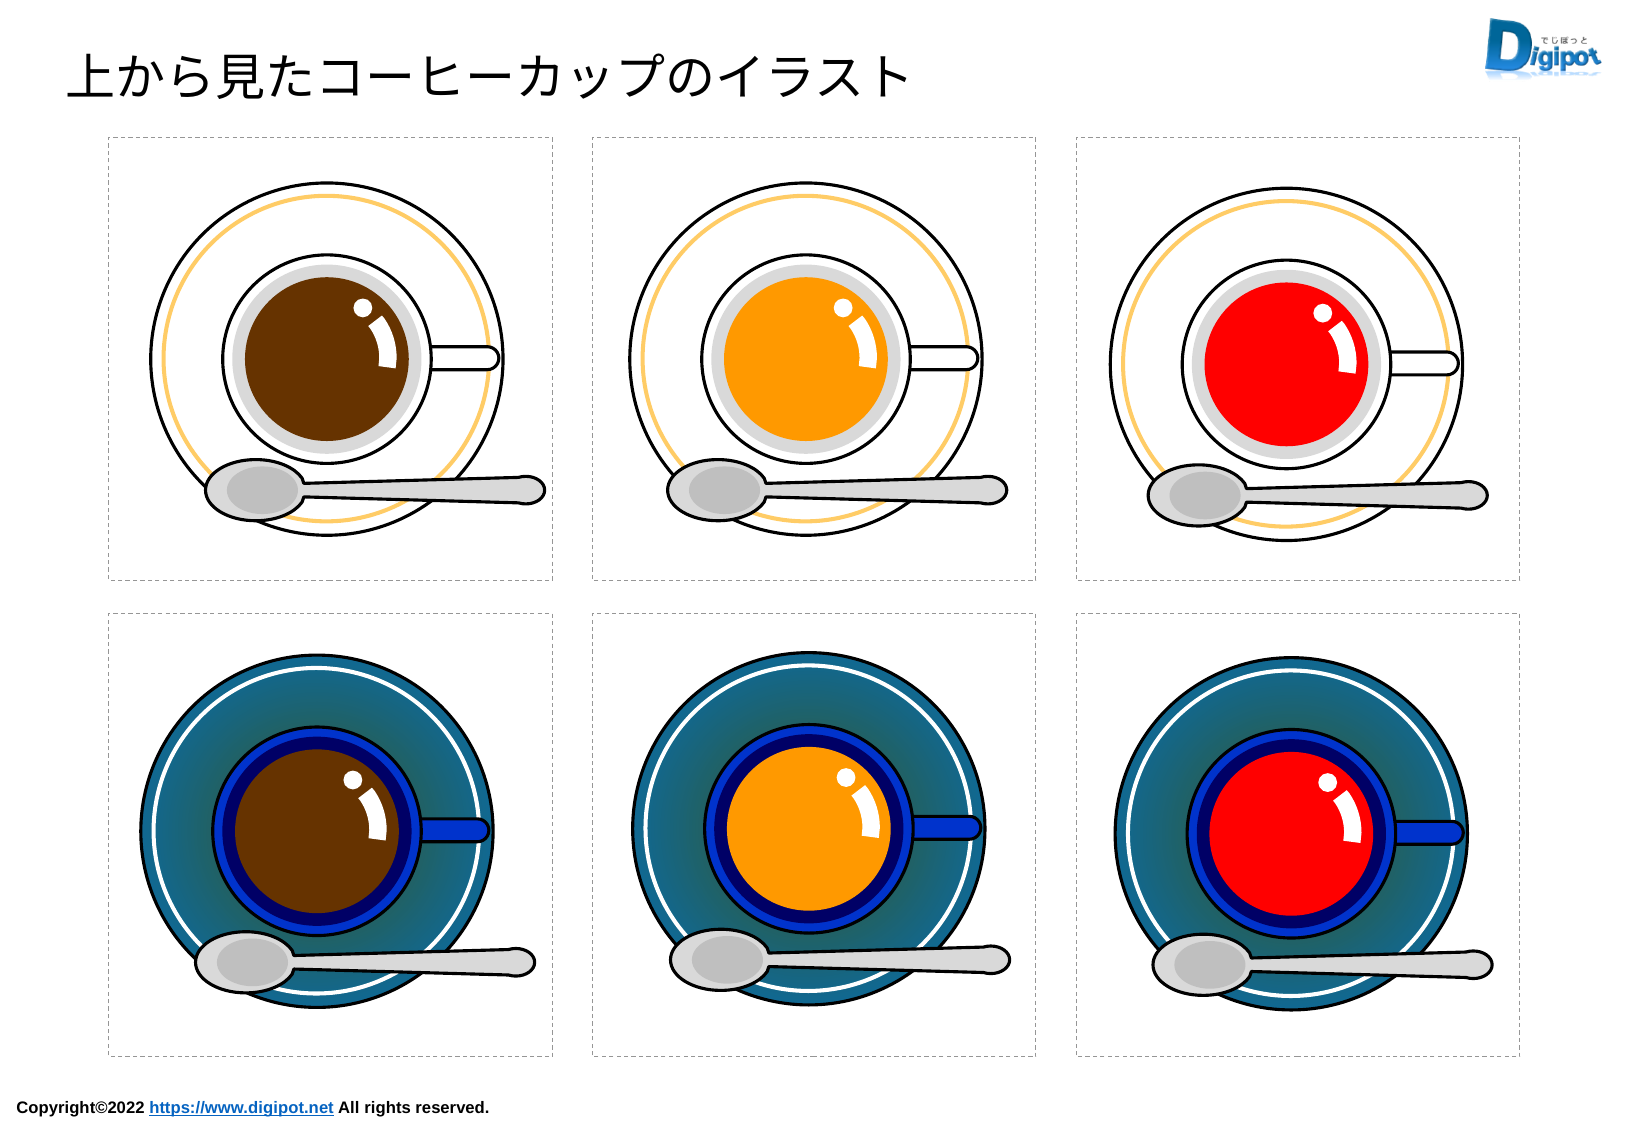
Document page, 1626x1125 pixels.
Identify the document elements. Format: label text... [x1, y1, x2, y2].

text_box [629, 182, 1007, 536]
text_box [1110, 188, 1488, 541]
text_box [632, 652, 1010, 1005]
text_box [150, 182, 545, 536]
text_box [140, 655, 535, 1008]
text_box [1115, 657, 1493, 1010]
picture [1485, 18, 1602, 82]
text_box 上から見たコーヒーカップのイラスト [50, 38, 929, 113]
